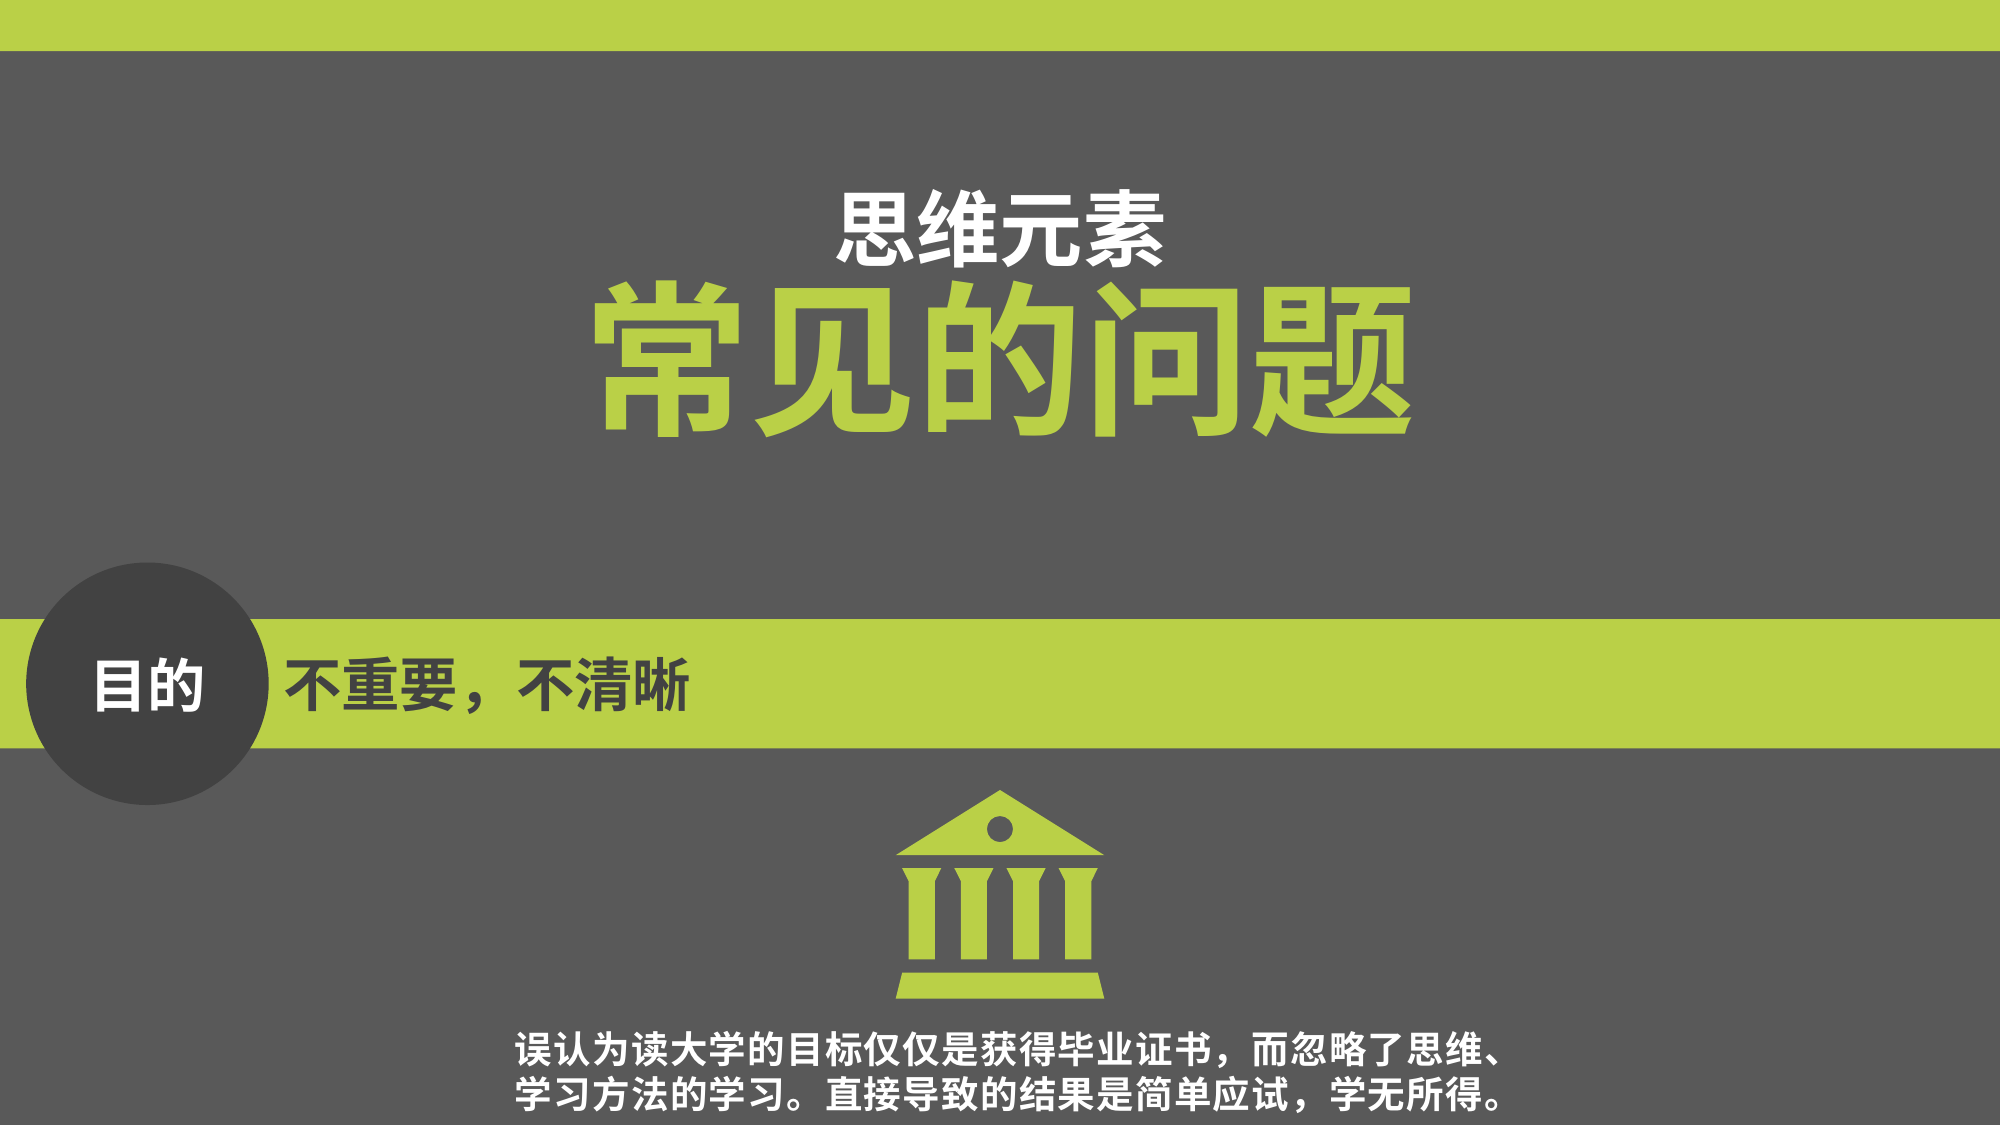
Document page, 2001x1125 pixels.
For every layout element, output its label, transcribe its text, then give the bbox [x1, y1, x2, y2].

text_box [895, 806, 1105, 856]
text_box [0, 562, 2000, 806]
text_box [954, 868, 994, 960]
text_box [902, 868, 942, 960]
text_box [1058, 868, 1098, 960]
text_box [1006, 868, 1046, 960]
text_box 思维元素 常见的问题 [463, 181, 1537, 311]
text_box [0, 0, 2000, 52]
text_box 误认为读大学的目标仅仅是获得毕业证书，而忽略了思维、学习方法的学习。直接导致的结果是简单应试，学无所得。 [500, 1018, 1500, 1124]
text_box [895, 972, 1105, 999]
